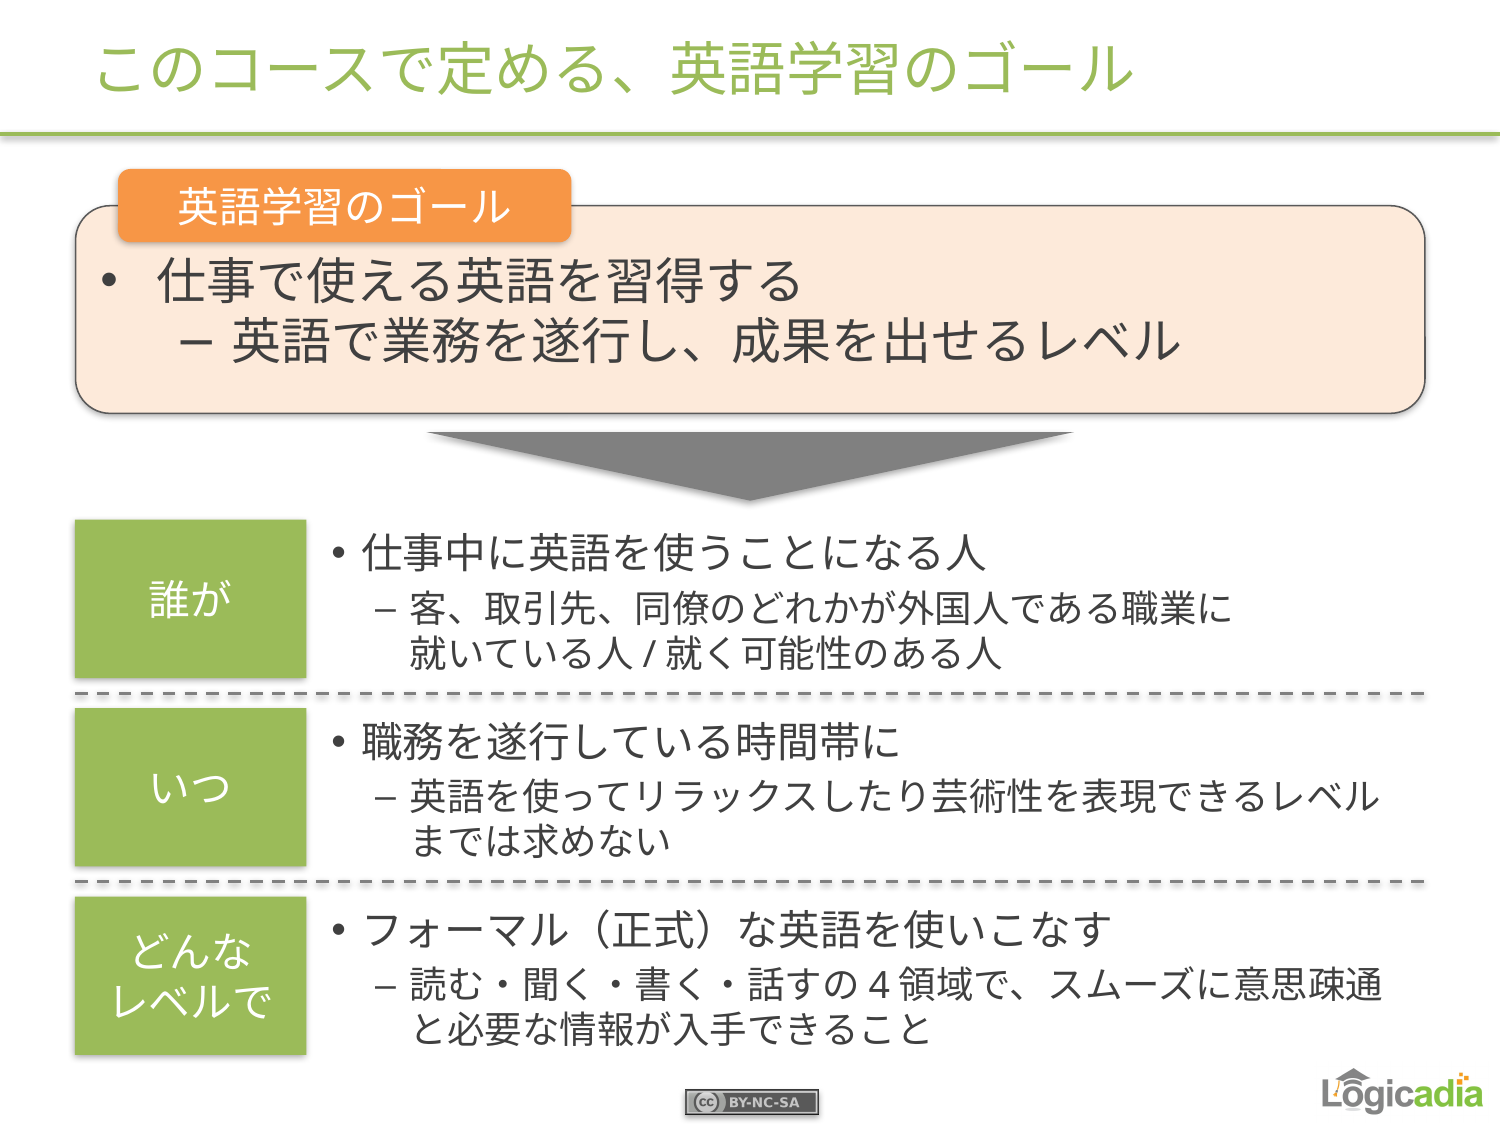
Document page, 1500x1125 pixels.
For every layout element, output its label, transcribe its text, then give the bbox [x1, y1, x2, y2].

text_box いつ [74, 707, 307, 867]
text_box 誰が [74, 519, 307, 679]
text_box どんな レベルで [74, 896, 307, 1056]
text_box 仕事中に英語を使うことになる人 客、取引先、同僚のどれかが外国人である職業に 就いている人/就く可能性のある人 [316, 519, 1425, 679]
picture [1314, 1061, 1490, 1123]
text_box 職務を遂行している時間帯に 英語を使ってリラックスしたり芸術性を表現できるレベルまでは求めない [316, 708, 1425, 867]
text_box 英語学習のゴール [117, 168, 573, 244]
text_box フォーマル（正式）な英語を使いこなす 読む・聞く・書く・話すの4領域で、スムーズに意思疎通と必要な情報が入手できること [316, 896, 1425, 1055]
text_box [425, 431, 1075, 502]
text_box 仕事で使える英語を習得する 英語で業務を遂行し、成果を出せるレベル [74, 204, 1426, 415]
title このコースで定める、英語学習のゴール [75, 13, 1425, 121]
